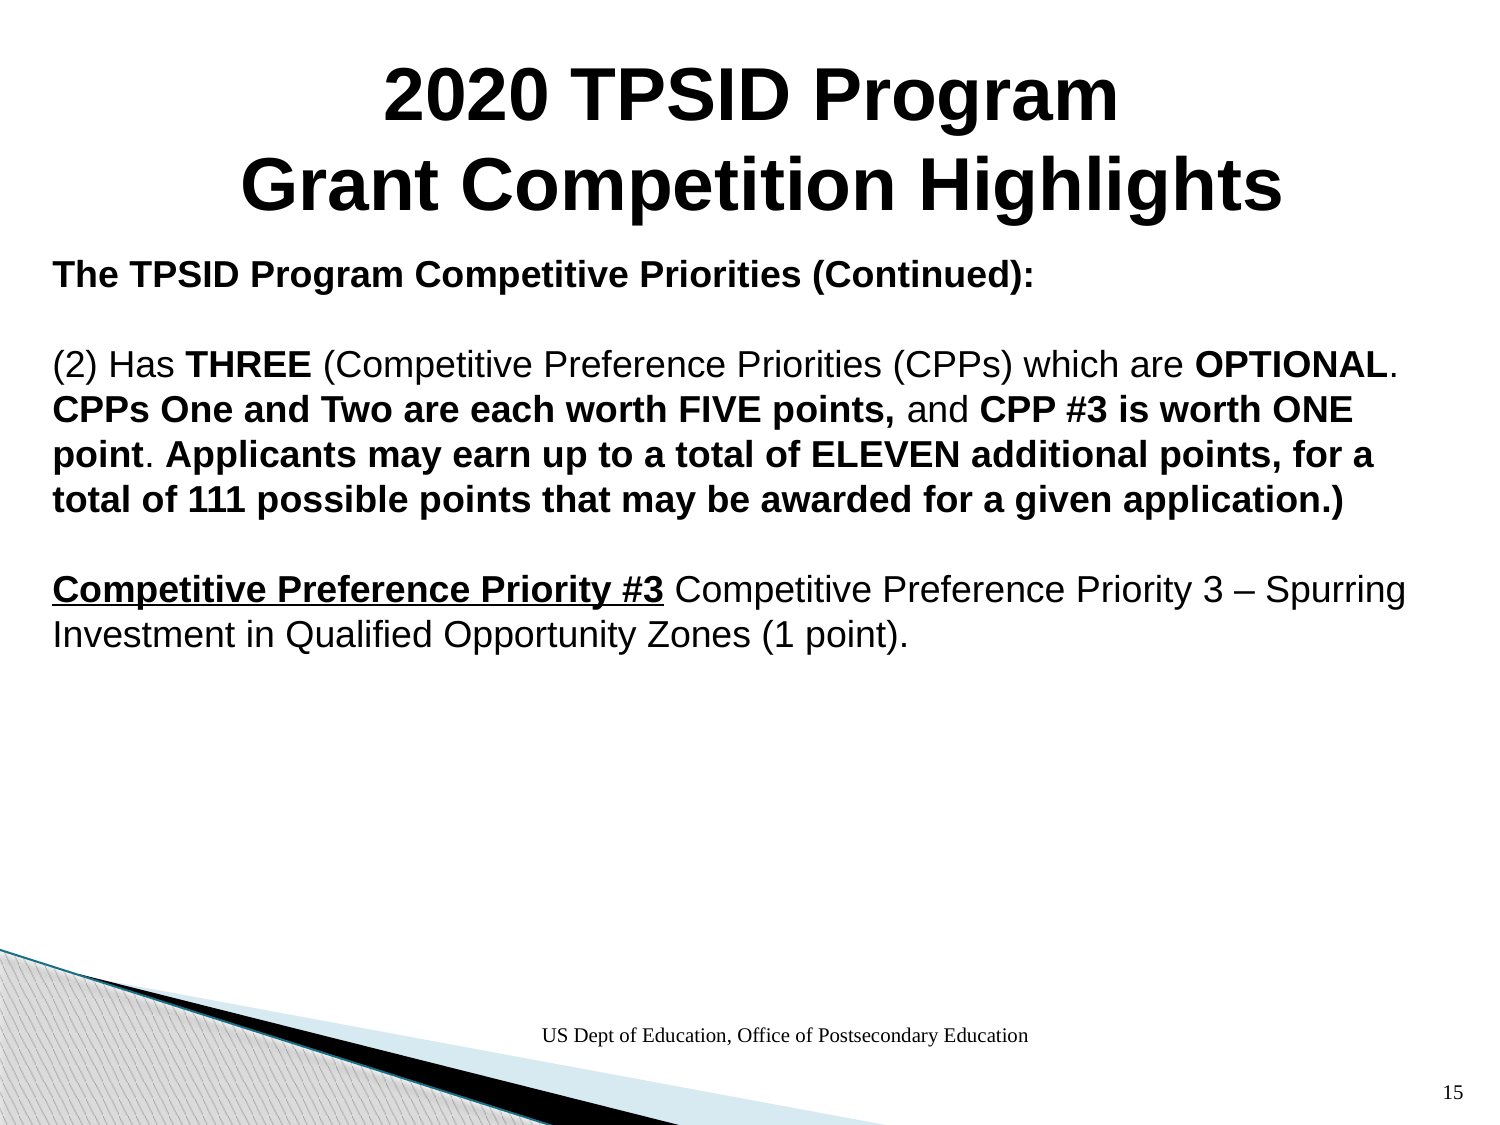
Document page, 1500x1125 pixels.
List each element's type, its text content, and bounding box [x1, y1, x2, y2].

title 2020 TPSID Program Grant Competition Highlights [87, 37, 1438, 241]
footer US Dept of Education, Office of Postsecondary Education [525, 994, 1044, 1055]
slide_number 15 [1418, 1051, 1479, 1112]
text_box The TPSID Program Competitive Priorities (Continued): (2) Has THREE (Competitive Preference Priorities (CPPs) which are OPTIONAL. CPPs One and Two are each worth FIVE points, and CPP #3 is worth ONE point. Applicants may earn up to a total of ELEVEN additional points, for a total of 111 possible points that may be awarded for a given application.) Competitive Preference Priority #3 Competitive Preference Priority 3 – Spurring Investment in Qualified Opportunity Zones (1 point). [37, 242, 1438, 827]
